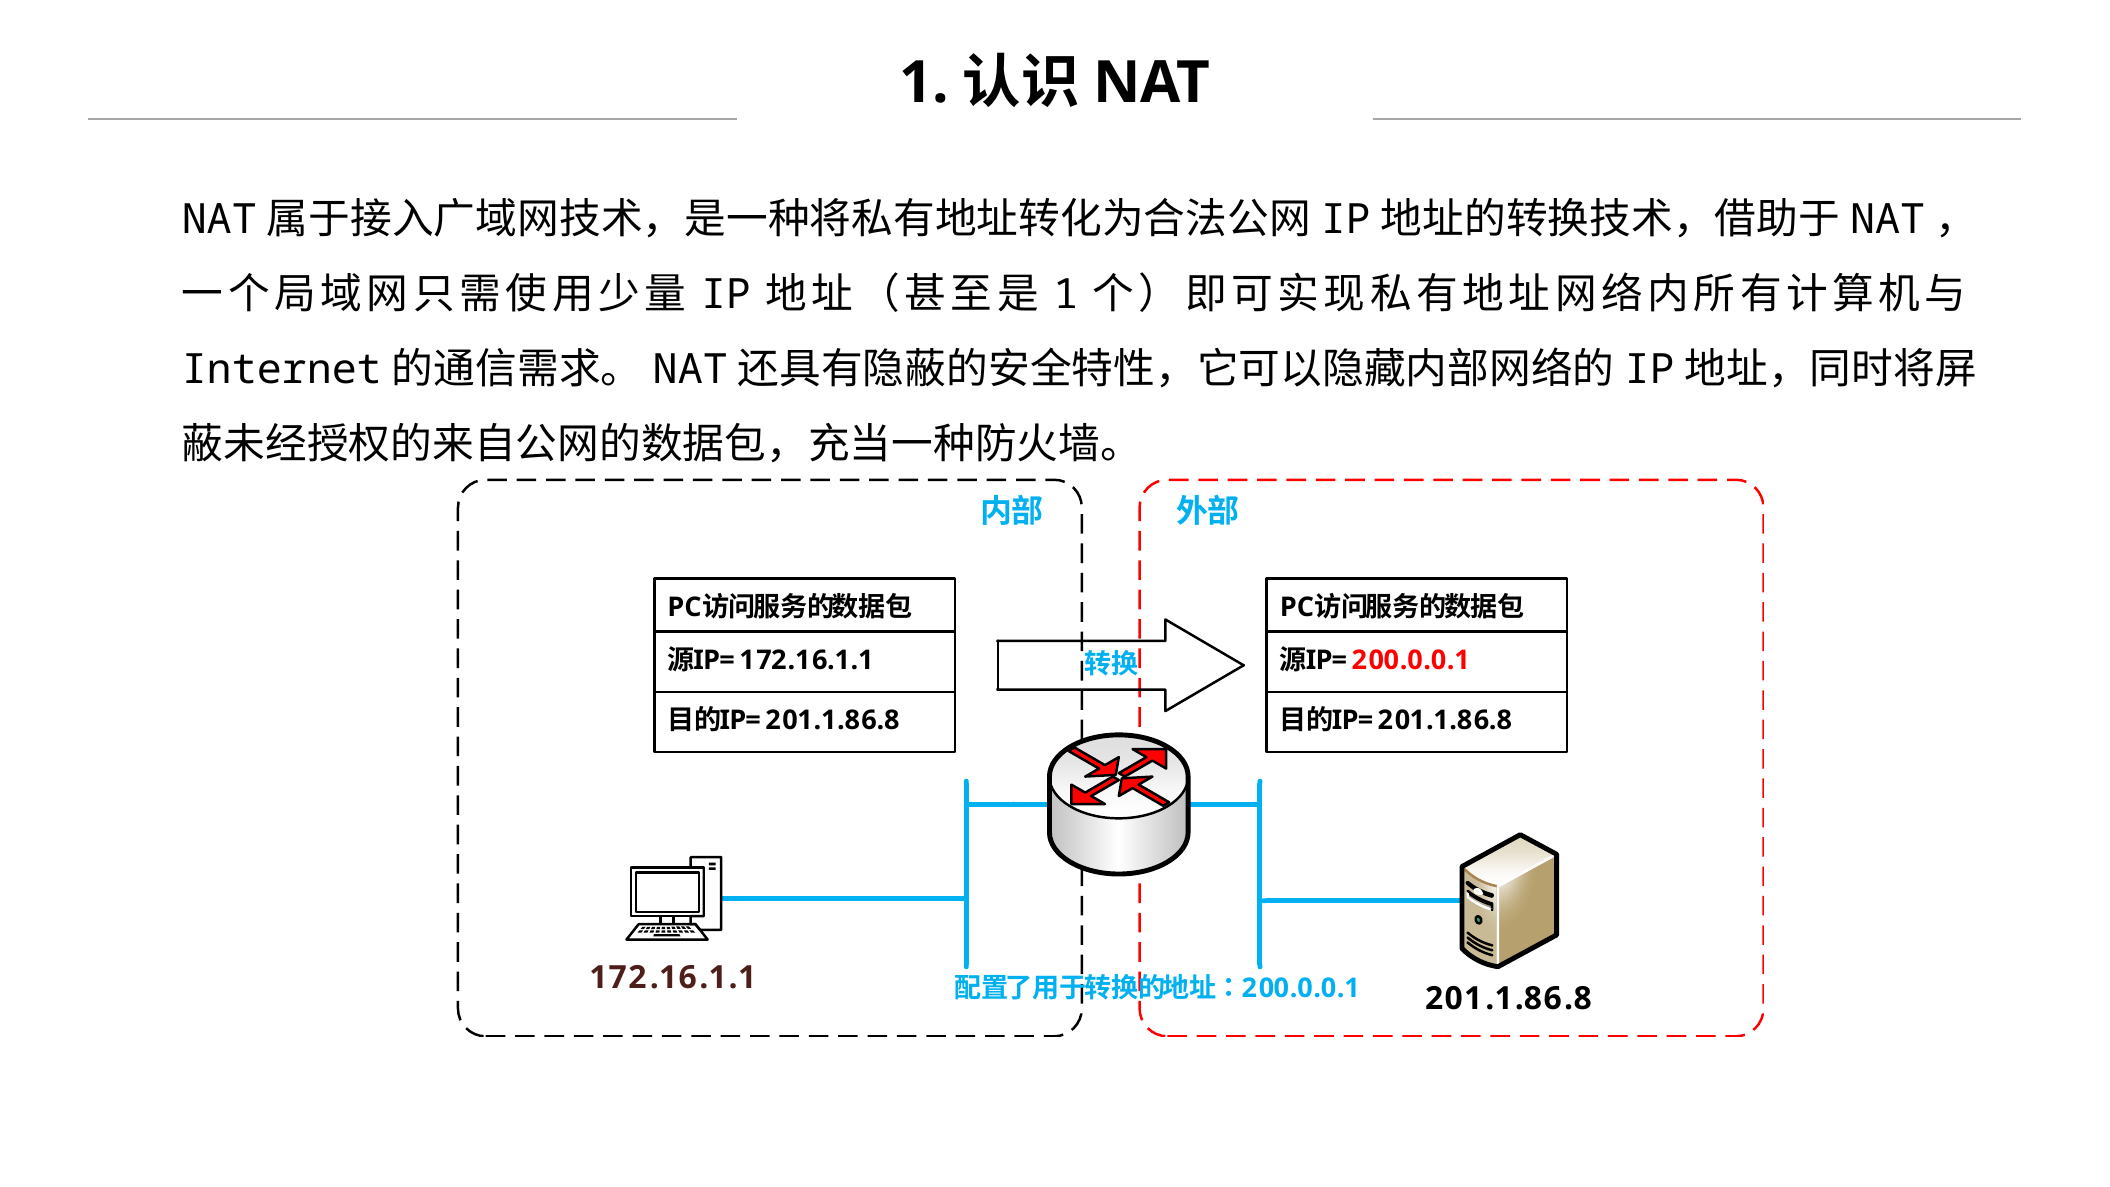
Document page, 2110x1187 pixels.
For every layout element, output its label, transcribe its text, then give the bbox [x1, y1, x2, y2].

text_box 1.认识NAT [730, 43, 1379, 114]
text_box NAT属于接入广域网技术，是一种将私有地址转化为合法公网IP地址的转换技术，借助于NAT，一个局域网只需使用少量IP地址（甚至是1个）即可实现私有地址网络内所有计算机与Internet的通信需求。NAT还具有隐蔽的安全特性，它可以隐藏内部网络的IP地址，同时将屏蔽未经授权的来自公网的数据包，充当一种防火墙。 [167, 159, 1992, 480]
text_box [452, 474, 1764, 1037]
